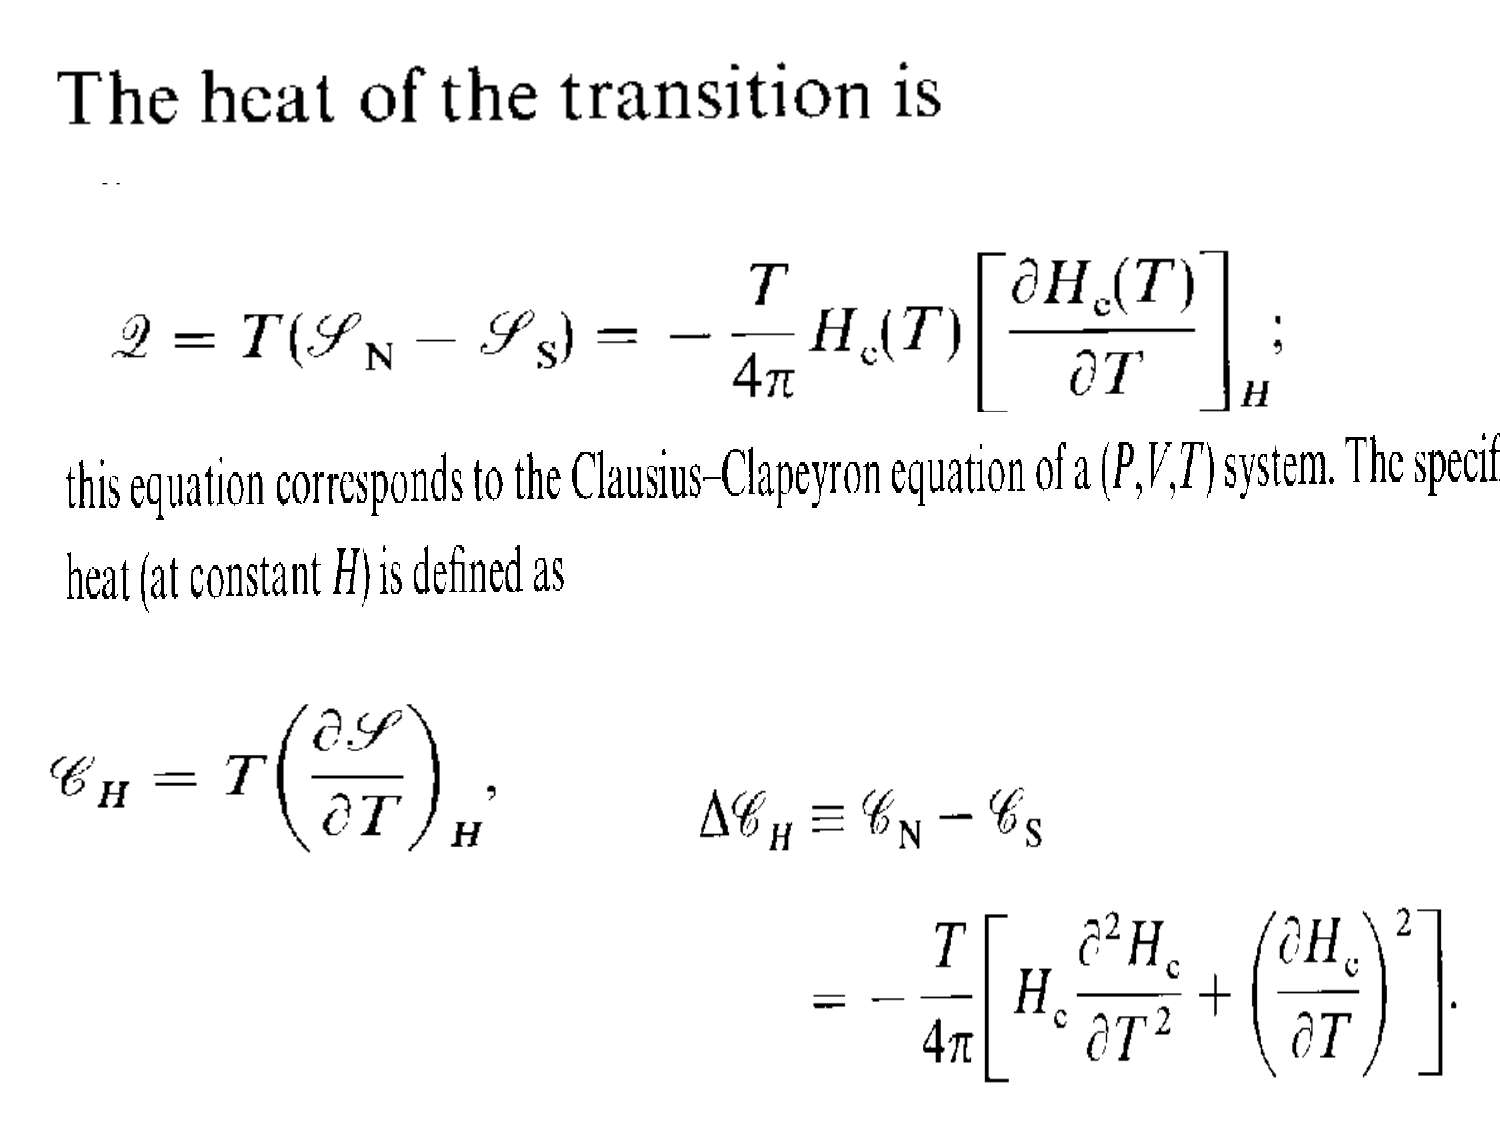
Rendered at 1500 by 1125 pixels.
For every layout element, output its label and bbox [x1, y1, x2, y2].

picture [9, 183, 1500, 613]
picture [37, 49, 962, 166]
picture [0, 674, 1500, 1122]
